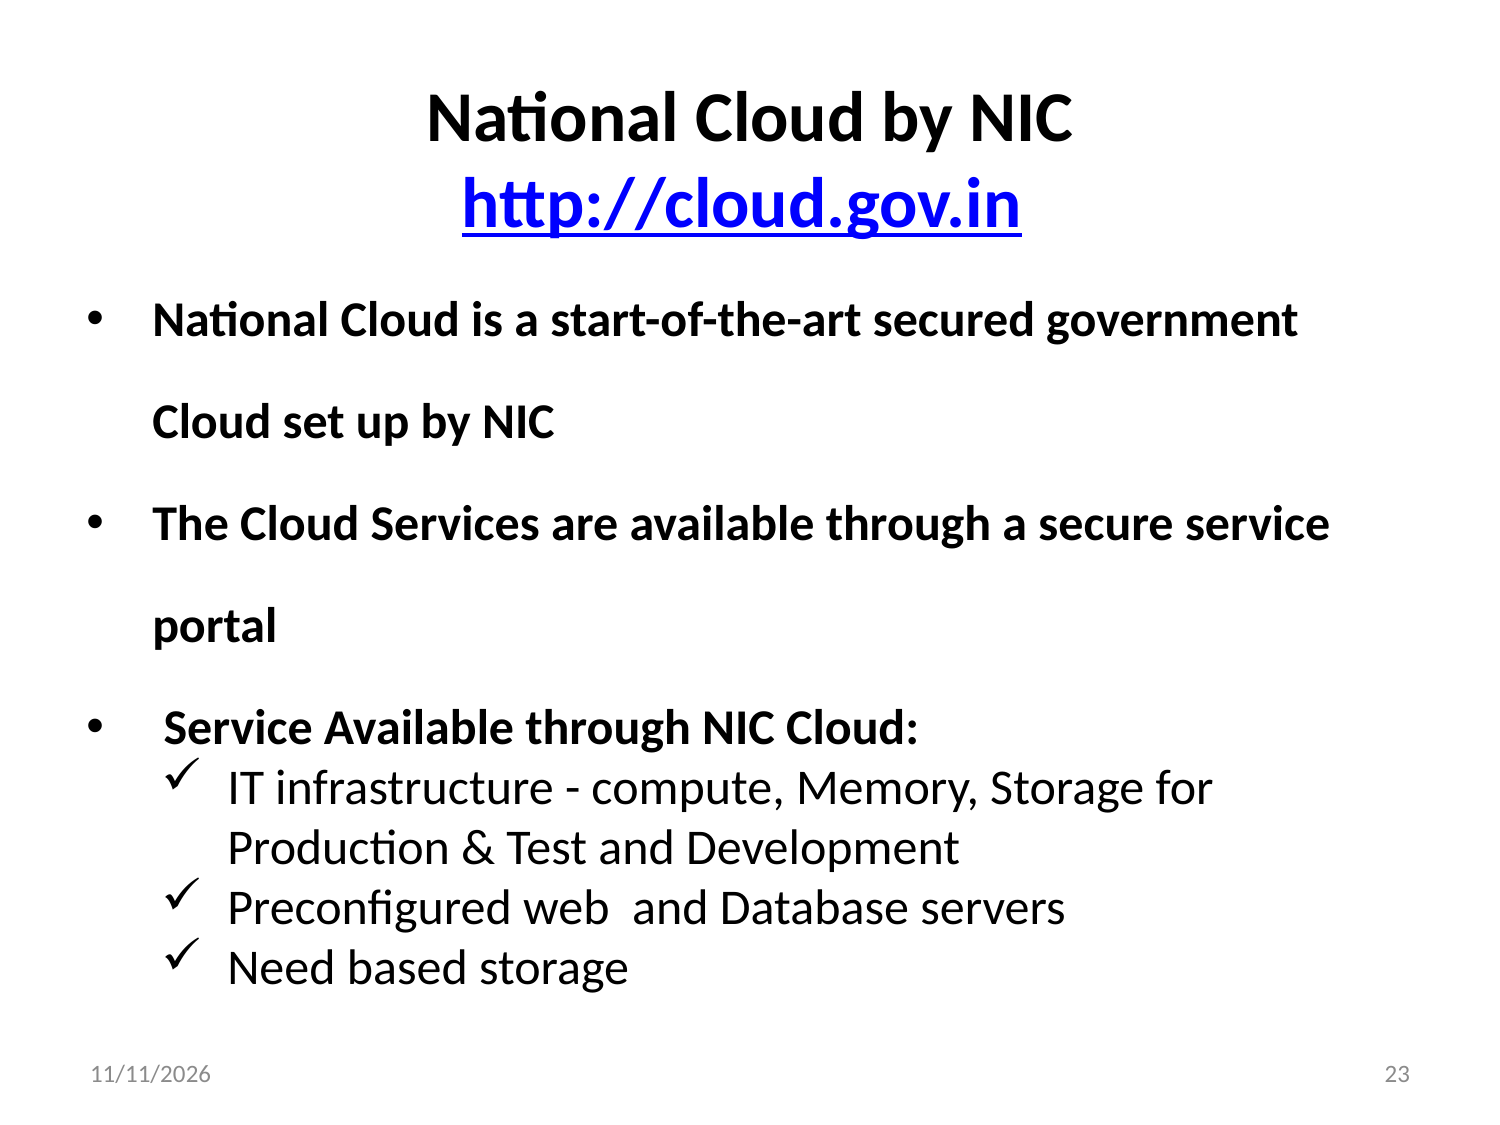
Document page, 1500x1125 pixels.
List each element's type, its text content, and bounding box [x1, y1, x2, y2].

title National Cloud by NIC http://cloud.gov.in [75, 62, 1425, 237]
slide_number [75, 1048, 425, 1103]
slide_number 23 [1074, 1048, 1425, 1103]
text_box National Cloud is a start-of-the-art secured government Cloud set up by NIC The Cloud Services are available through a secure service portal Service Available through NIC Cloud: IT infrastructure - compute, Memory, Storage for Production & Test and Development Preconfigured web and Database servers Need based storage [62, 237, 1438, 1048]
